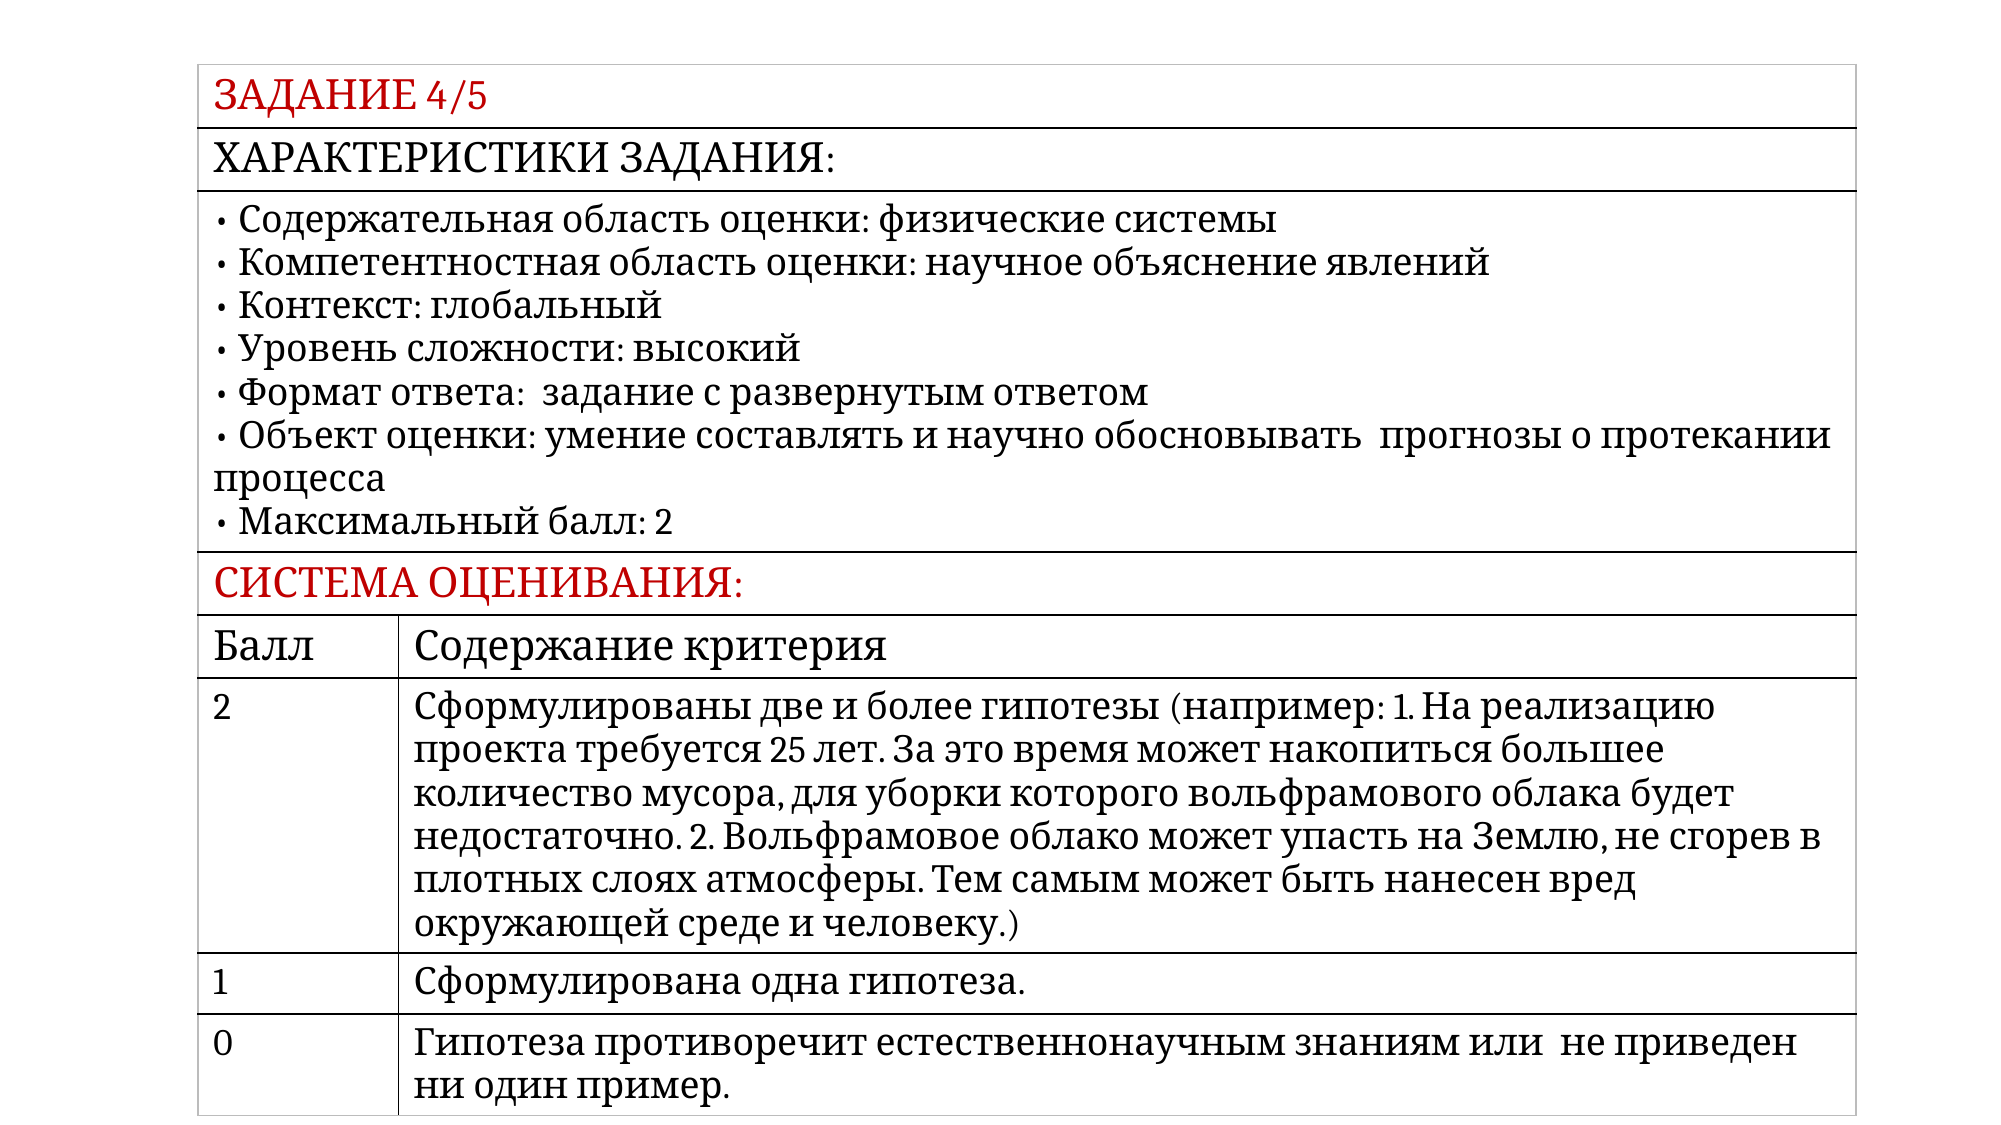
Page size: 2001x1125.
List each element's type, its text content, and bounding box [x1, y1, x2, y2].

table_cell Балл [199, 616, 398, 677]
table_cell Содержание критерия [399, 616, 1855, 677]
table_cell 1 [199, 954, 398, 1013]
table_cell СИСТЕМА ОЦЕНИВАНИЯ: [199, 553, 1855, 614]
table_cell Сформулированы две и более гипотезы (например: 1. На реализацию проекта требуется 25 лет. За это время может накопиться большее количество мусора, для уборки которого вольфрамового облака будет недостаточно. 2. Вольфрамовое облако может упасть на Землю, не сгорев в плотных слоях атмосферы. Тем самым может быть нанесен вред окружающей среде и человеку.) [399, 679, 1855, 952]
table_header ЗАДАНИЕ 4/5 [199, 65, 1855, 127]
table_cell ХАРАКТЕРИСТИКИ ЗАДАНИЯ: [199, 129, 1855, 190]
table_cell Сформулирована одна гипотеза. [399, 954, 1855, 1013]
table_cell 0 [199, 1015, 398, 1115]
table_cell • Содержательная область оценки: физические системы • Компетентностная область оценки: научное объяснение явлений • Контекст: глобальный • Уровень сложности: высокий • Формат ответа: задание с развернутым ответом • Объект оценки: умение составлять и научно обосновывать прогнозы о протекании процесса • Максимальный балл: 2 [199, 192, 1855, 551]
table_cell 2 [199, 679, 398, 952]
table_cell Гипотеза противоречит естественнонаучным знаниям или не приведен ни один пример. [399, 1015, 1855, 1115]
